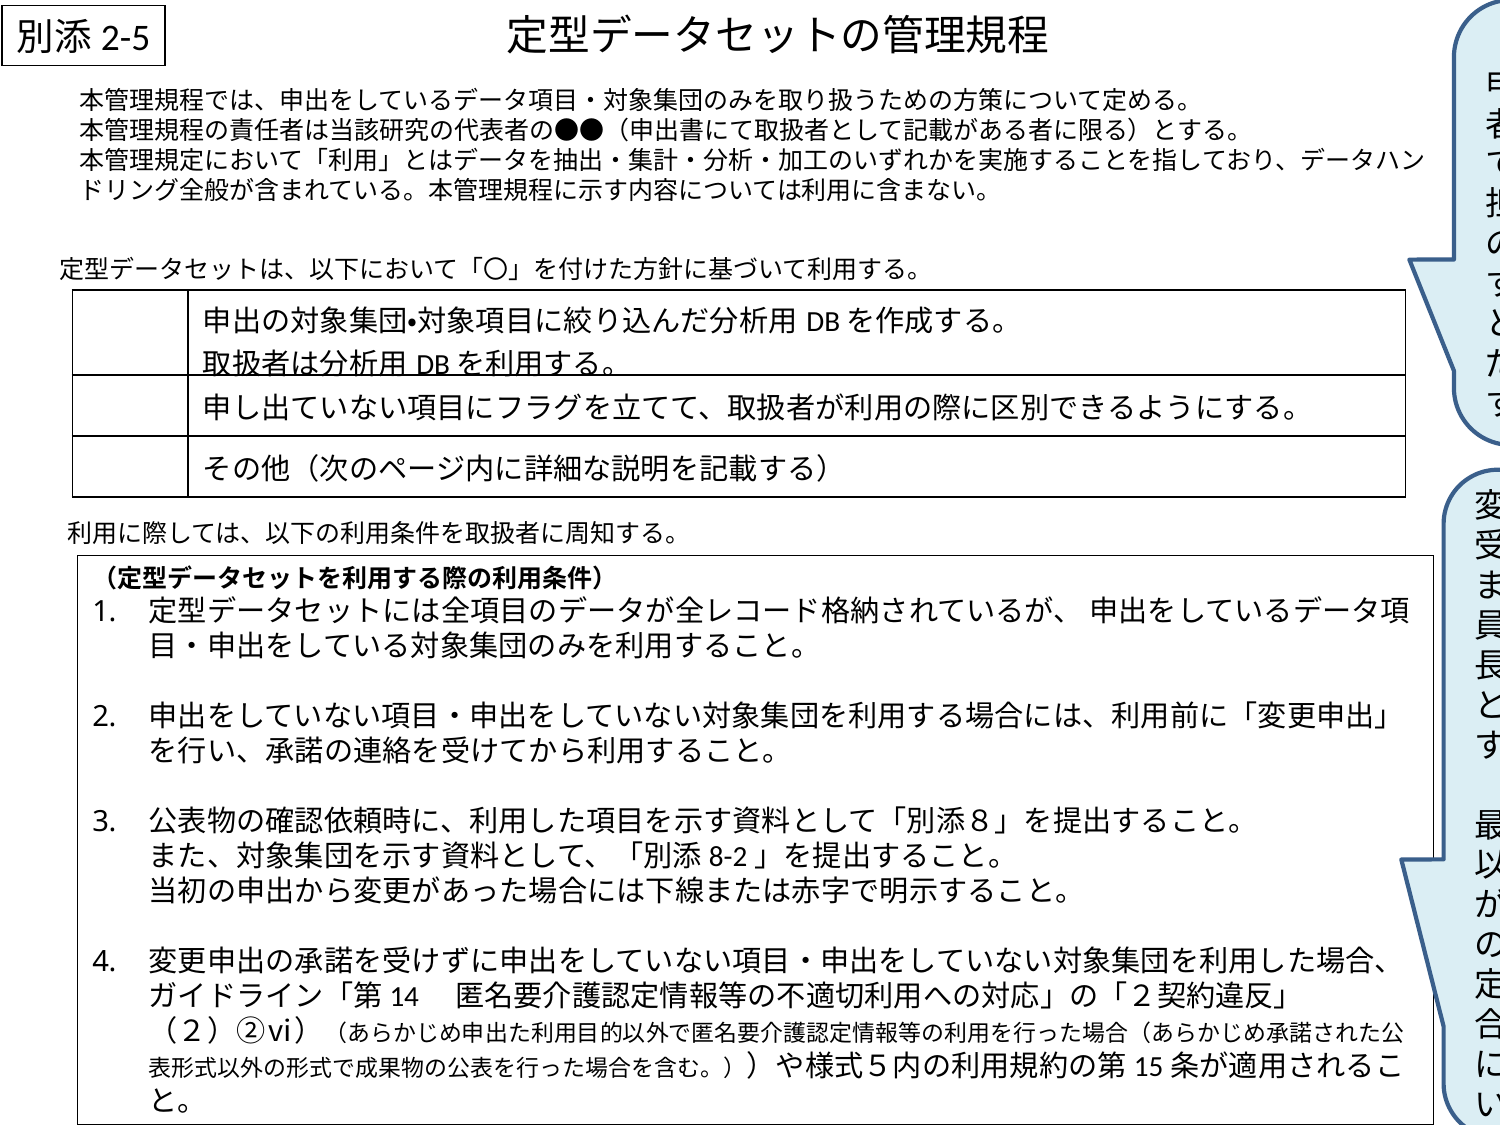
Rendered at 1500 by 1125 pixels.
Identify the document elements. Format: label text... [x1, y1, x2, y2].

text_box 参考として、以下に利用規約の第15条を記載しております。 [77, 1118, 978, 1125]
table_cell その他（次のページ内に詳細な説明を記載する） [189, 437, 1405, 496]
table_cell [73, 437, 187, 496]
slide_number 1 [1149, 1017, 1441, 1078]
text_box 「●●」の箇所は申出の研究の代表者の氏名を記載してください。 担当者とは別の方の名前でも可能ですが、必ず取扱者として申出をいただく必要があります。 [1407, 0, 1500, 447]
table_cell 申し出ていない項目にフラグを立てて、取扱者が利用の際に区別できるようにする。 [189, 376, 1405, 435]
table_header [73, 291, 187, 374]
text_box （定型データセットを利用する際の利用条件） 定型データセットには全項目のデータが全レコード格納されているが、 申出をしているデータ項目・申出をしている対象集団のみを利用すること。 申出をしていない項目・申出をしていない対象集団を利用する場合には、利用前に「変更申出」を行い、承諾の連絡を受けてから利用すること。 公表物の確認依頼時に、利用した項目を示す資料として「別添８」を提出すること。 また、対象集団を示す資料として、「別添8-2」を提出すること。 当初の申出から変更があった場合には下線または赤字で明示すること。 変更申出の承諾を受けずに申出をしていない項目・申出をしていない対象集団を利用した場合、 ガイドライン「第14 匿名要介護認定情報等の不適切利用への対応」の「２契約違反」 （２）②ⅵ）（あらかじめ申出た利用目的以外で匿名要介護認定情報等の利用を行った場合（あらかじめ承諾された公表形式以外の形式で成果物の公表を行った場合を含む。））や様式５内の利用規約の第15条が適用されること。 [77, 555, 1434, 1125]
text_box 利用に際しては、以下の利用条件を取扱者に周知する。 [52, 510, 706, 555]
text_box 本管理規程では、申出をしているデータ項目・対象集団のみを取り扱うための方策について定める。 本管理規程の責任者は当該研究の代表者の●●（申出書にて取扱者として記載がある者に限る）とする。 本管理規定において「利用」とはデータを抽出・集計・分析・加工のいずれかを実施することを指しており、データハンドリング全般が含まれている。本管理規程に示す内容については利用に含まない。 [64, 77, 1451, 212]
text_box 別添2-5 [2, 5, 166, 66]
table_cell [73, 376, 187, 435]
text_box 定型データセットは、以下において「〇」を付けた方針に基づいて利用する。 [44, 246, 948, 291]
text_box 変更申出は随時受け付けておりますが、専門委員会または委員長の承諾が必須となっております。 最短でも1週間以上かかることが想定されますので、変更が予定されている場合には、お早めにご連絡をお願い致します。 [1399, 467, 1500, 1125]
text_box 定型データセットの管理規程 [491, 1, 1065, 66]
table_header 申出の対象集団・対象項目に絞り込んだ分析用DBを作成する。 取扱者は分析用DBを利用する。 [189, 291, 1405, 374]
